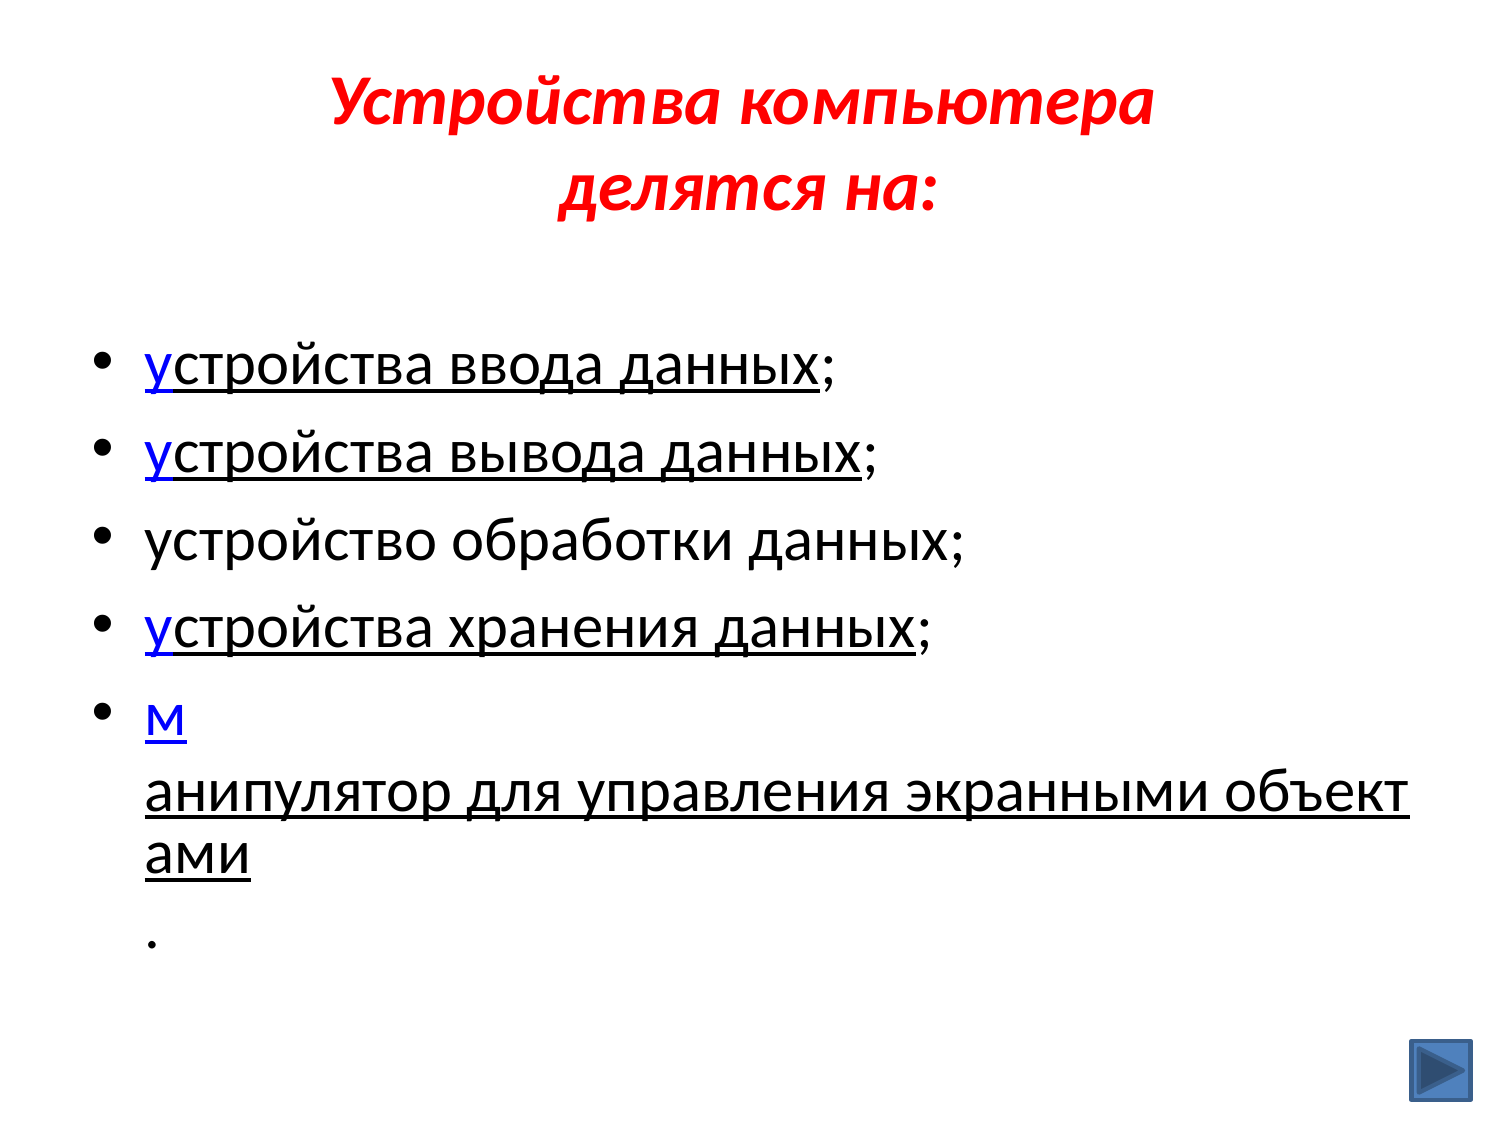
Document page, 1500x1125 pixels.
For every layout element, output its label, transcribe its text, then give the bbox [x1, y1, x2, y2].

text_box [1409, 1039, 1473, 1102]
list устройства ввода данных; устройства вывода данных; устройство обработки данных; устройства хранения данных; манипулятор для управления экранными объектами. [76, 314, 1427, 910]
title Устройства компьютера делятся на: [75, 45, 1425, 233]
